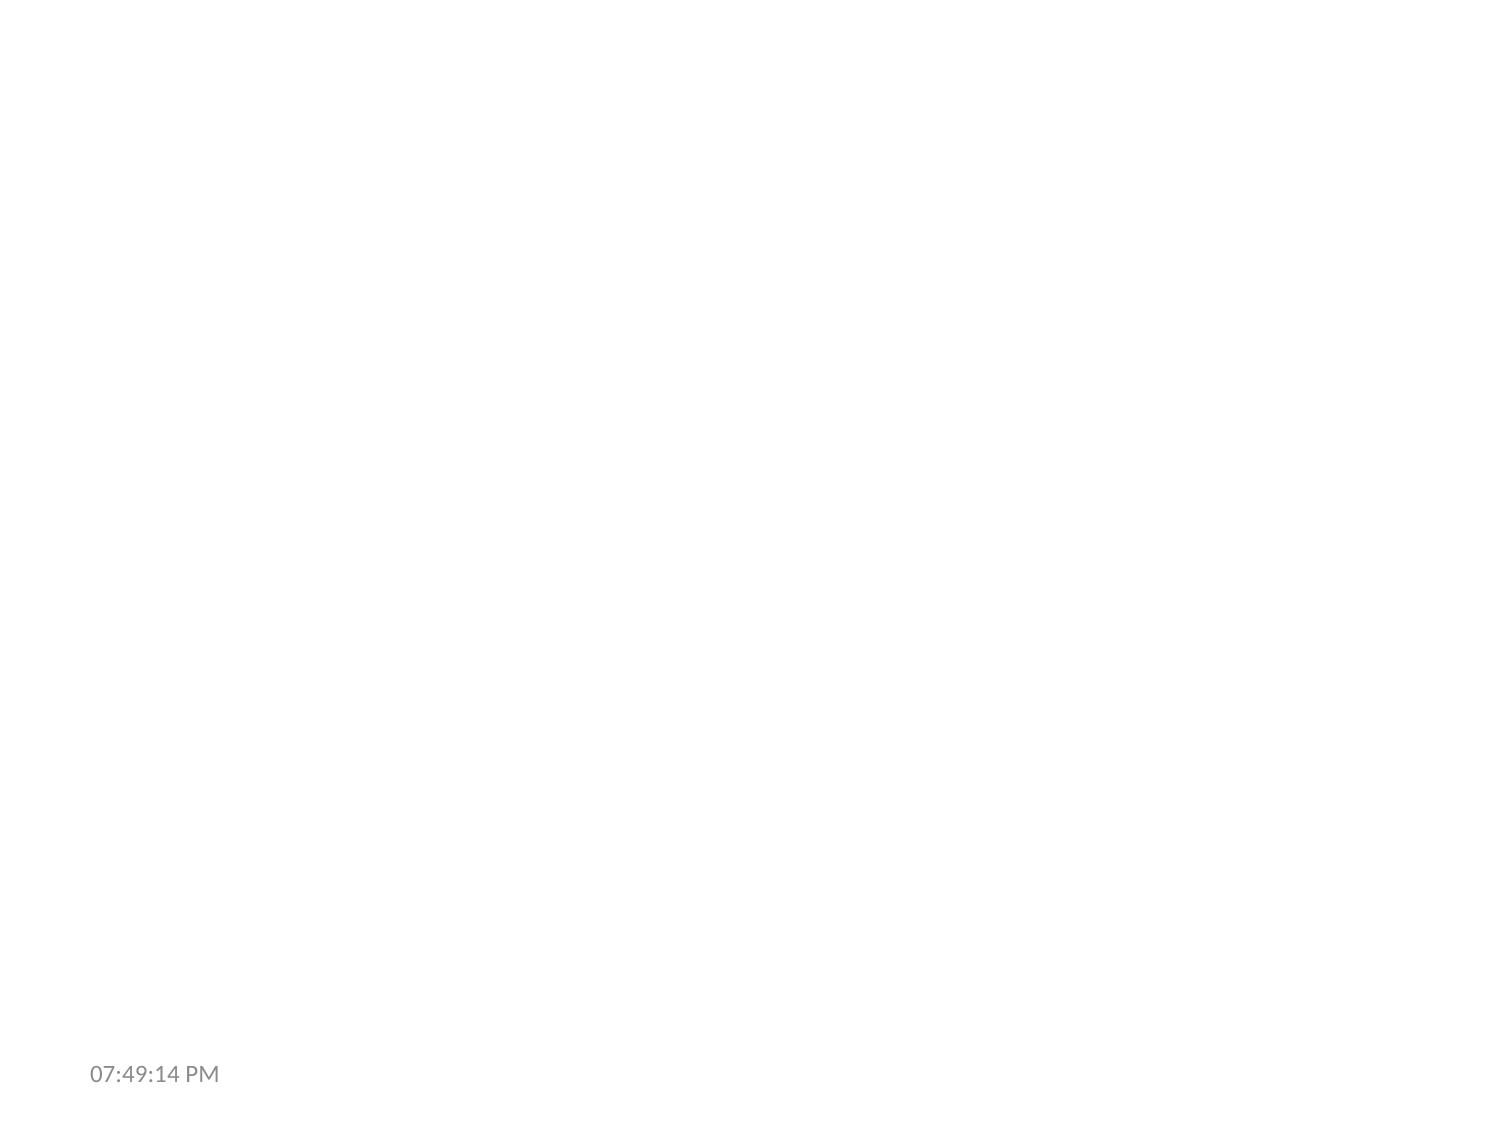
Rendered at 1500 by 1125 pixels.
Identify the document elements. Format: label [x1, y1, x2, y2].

slide_number [75, 1042, 425, 1103]
